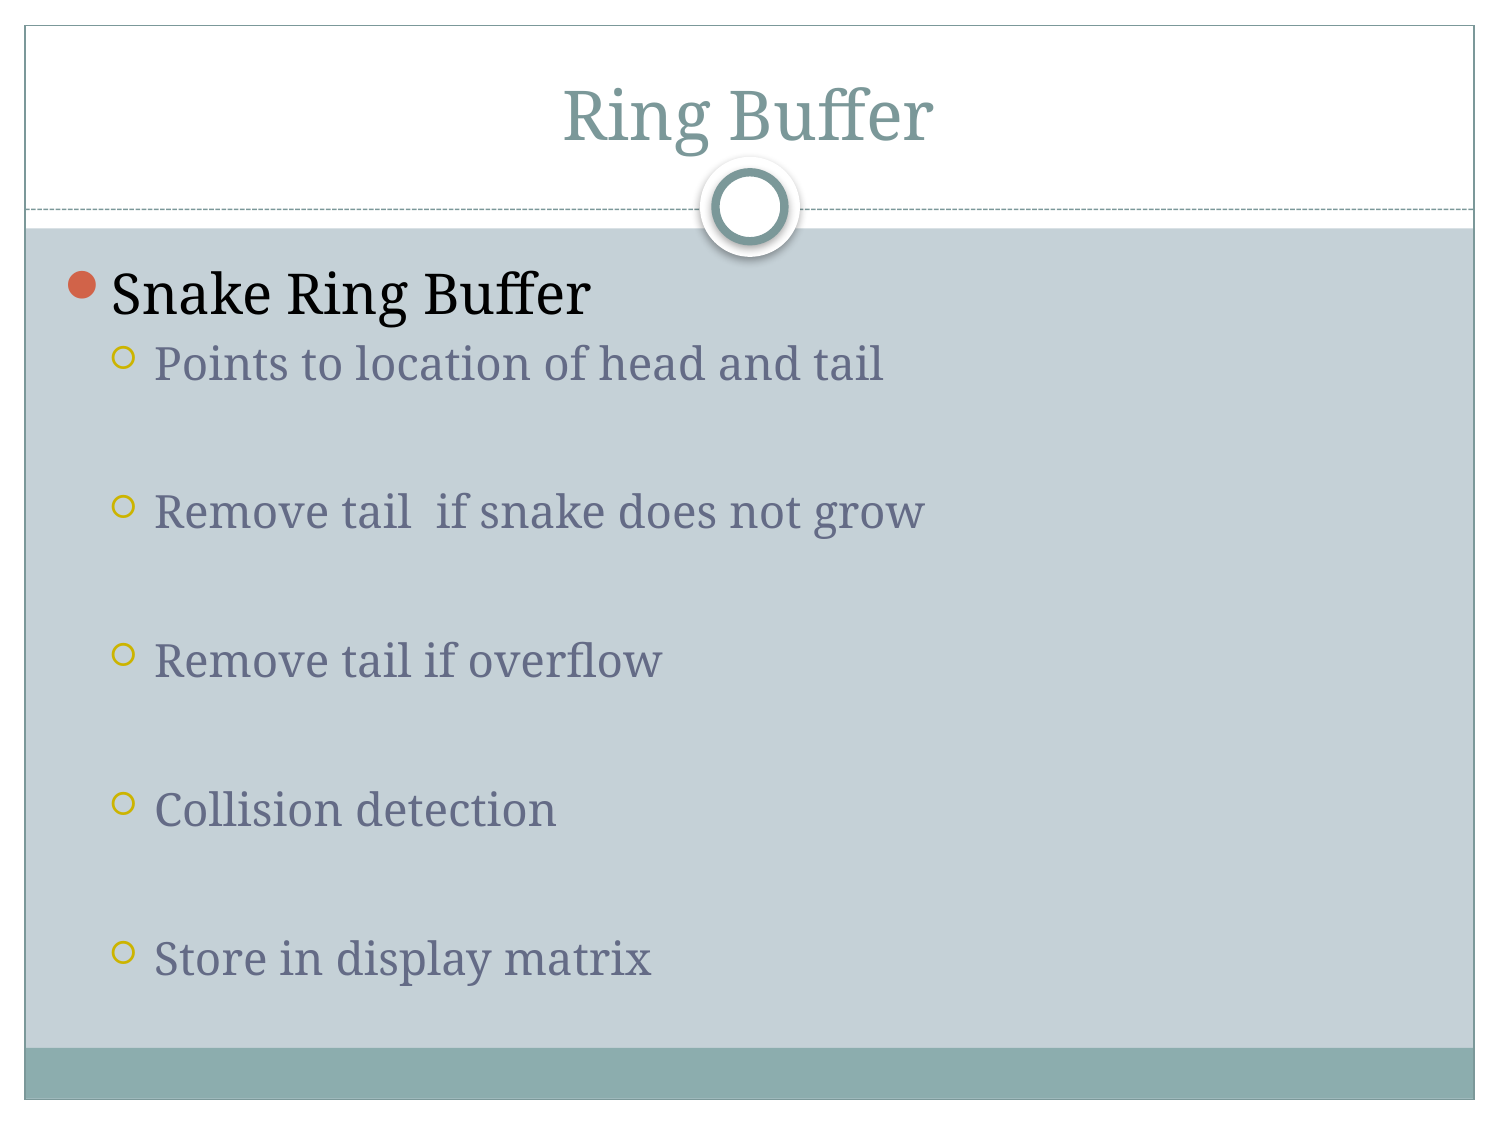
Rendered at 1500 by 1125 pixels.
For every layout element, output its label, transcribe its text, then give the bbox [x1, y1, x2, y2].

list Snake Ring Buffer Points to location of head and tail Remove tail if snake does not grow Remove tail if overflow Collision detection Store in display matrix [49, 250, 1445, 1001]
title Ring Buffer [49, 37, 1450, 162]
